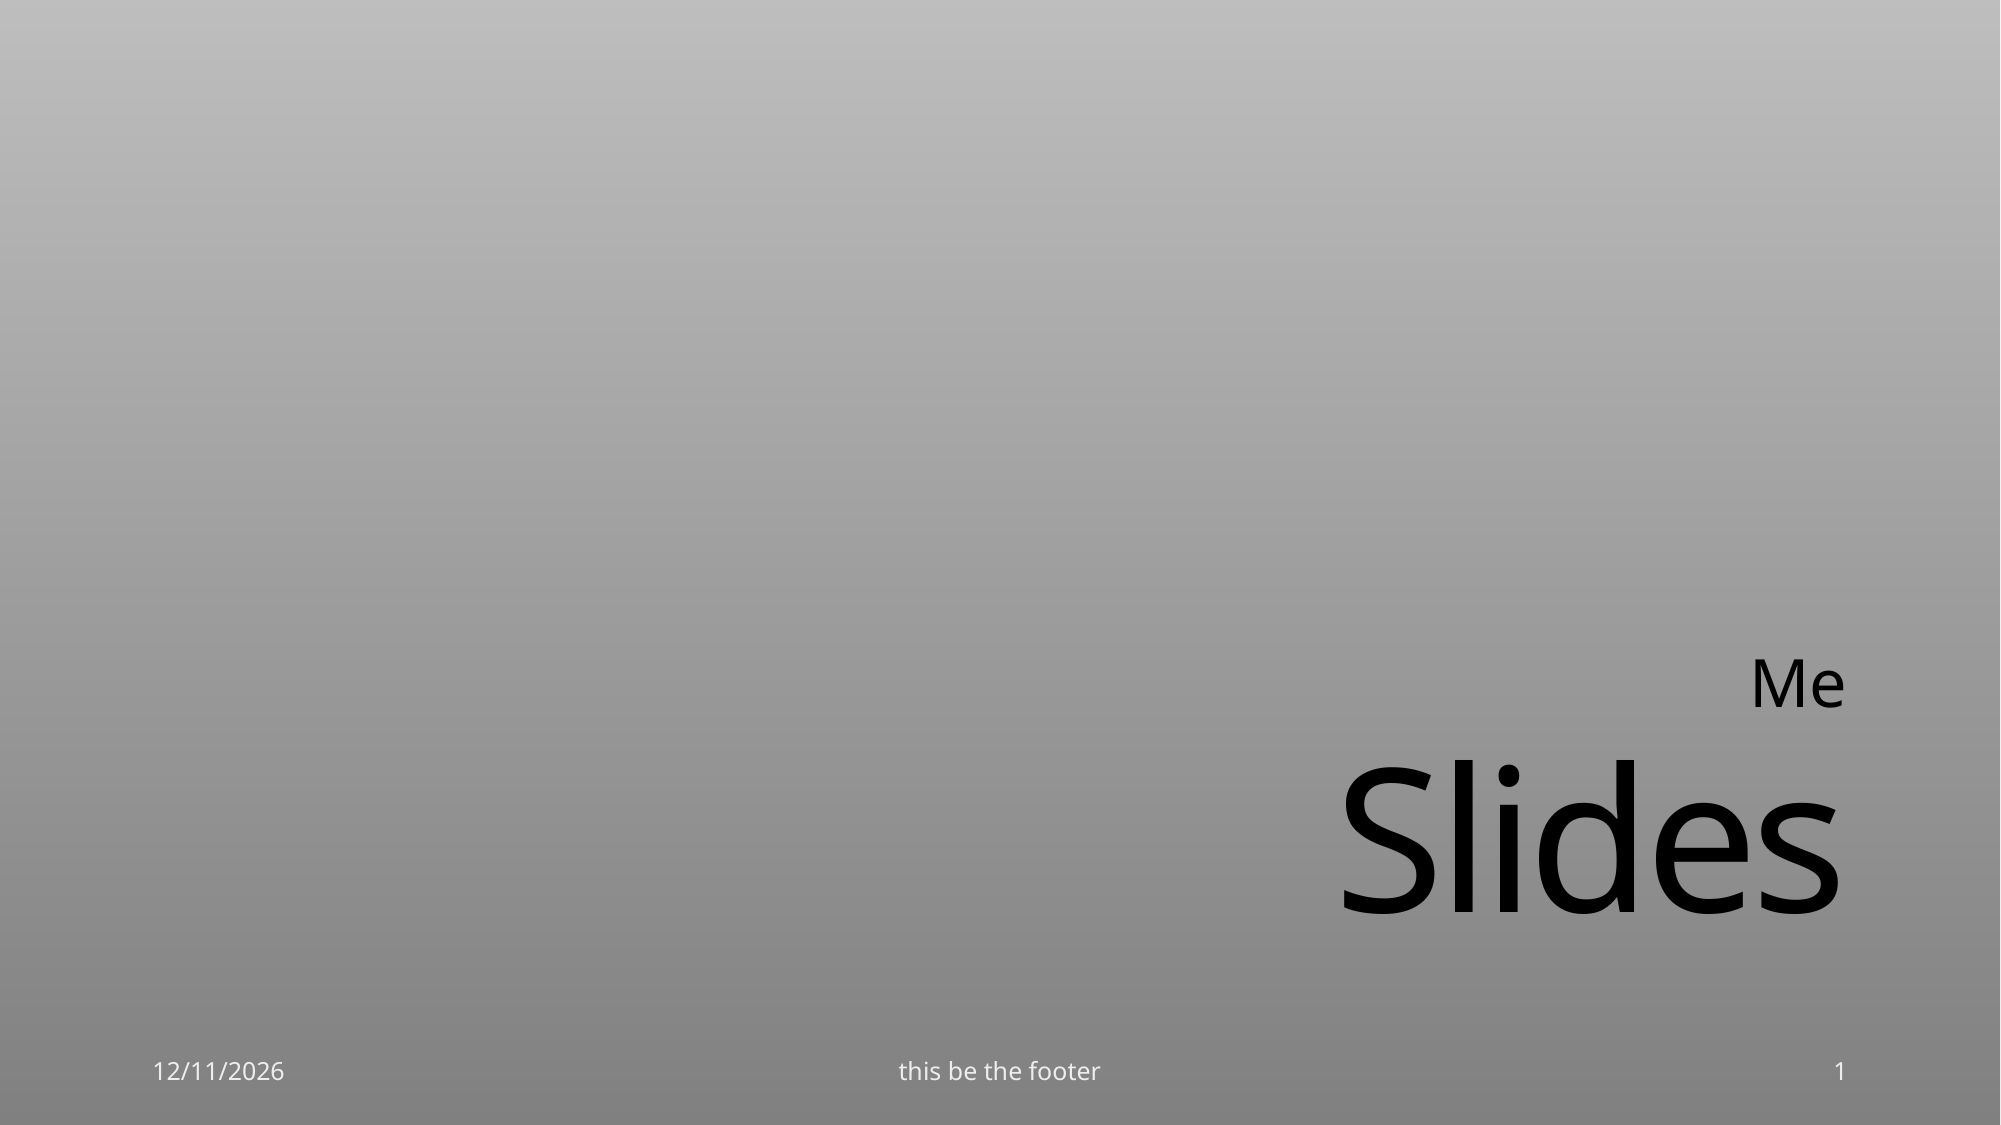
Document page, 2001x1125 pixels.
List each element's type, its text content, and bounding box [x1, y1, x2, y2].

slide_number ‹#› [1412, 1042, 1863, 1103]
subtitle Me [362, 606, 1863, 730]
title Slides [362, 732, 1863, 1002]
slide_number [137, 1042, 588, 1103]
footer this be the footer [662, 1042, 1338, 1103]
picture [0, 0, 2001, 1125]
